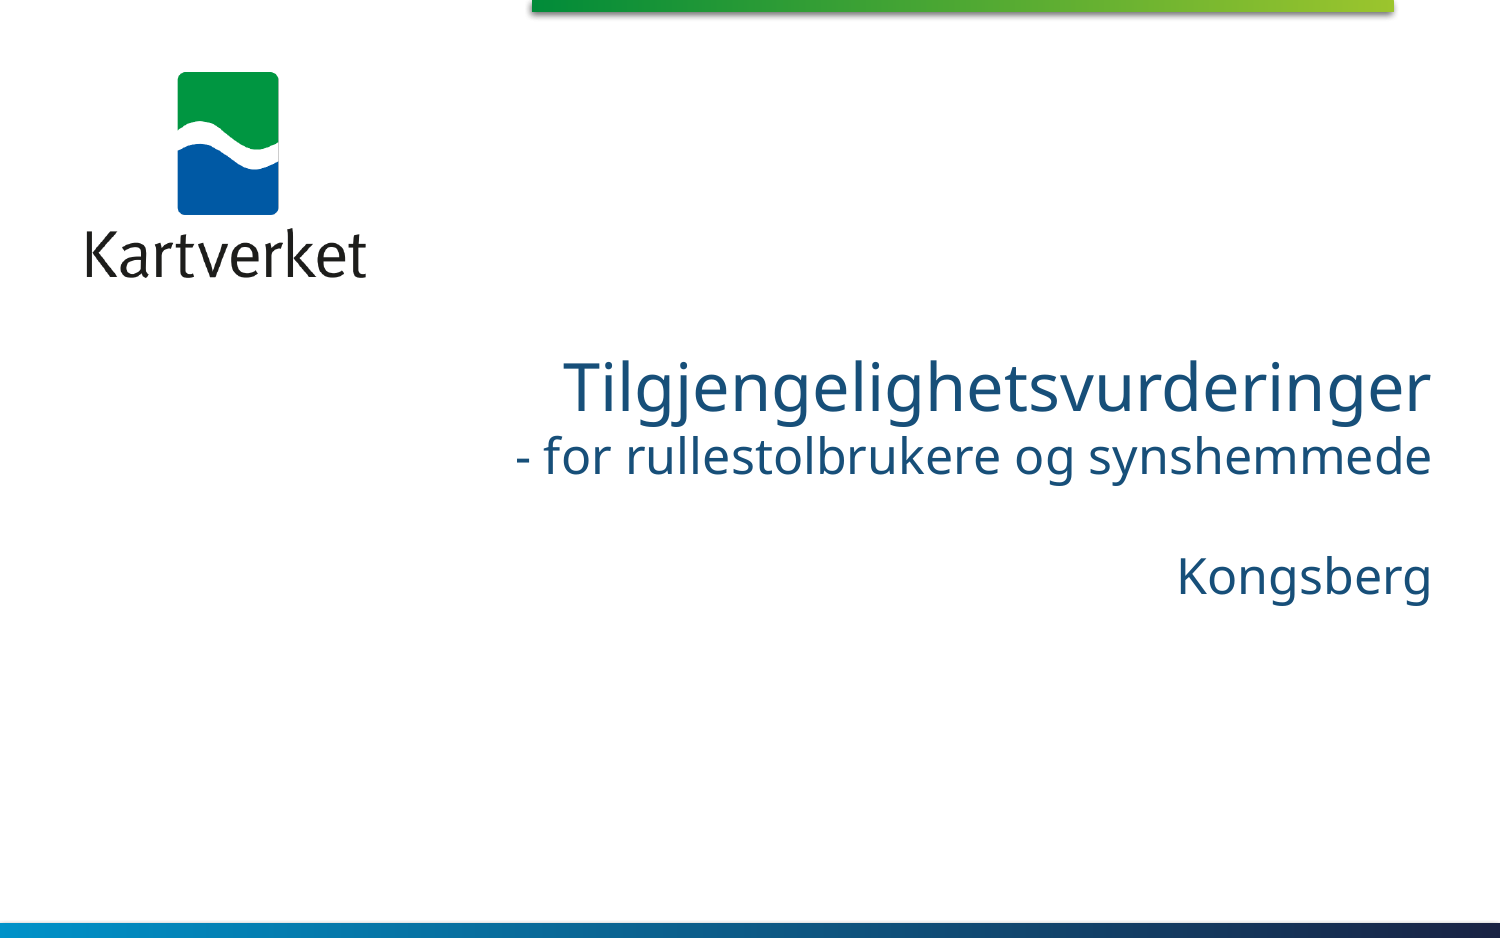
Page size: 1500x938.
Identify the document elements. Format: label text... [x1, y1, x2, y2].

text_box Tilgjengelighetsvurderinger - for rullestolbrukere og synshemmede Kongsberg [66, 337, 1449, 613]
